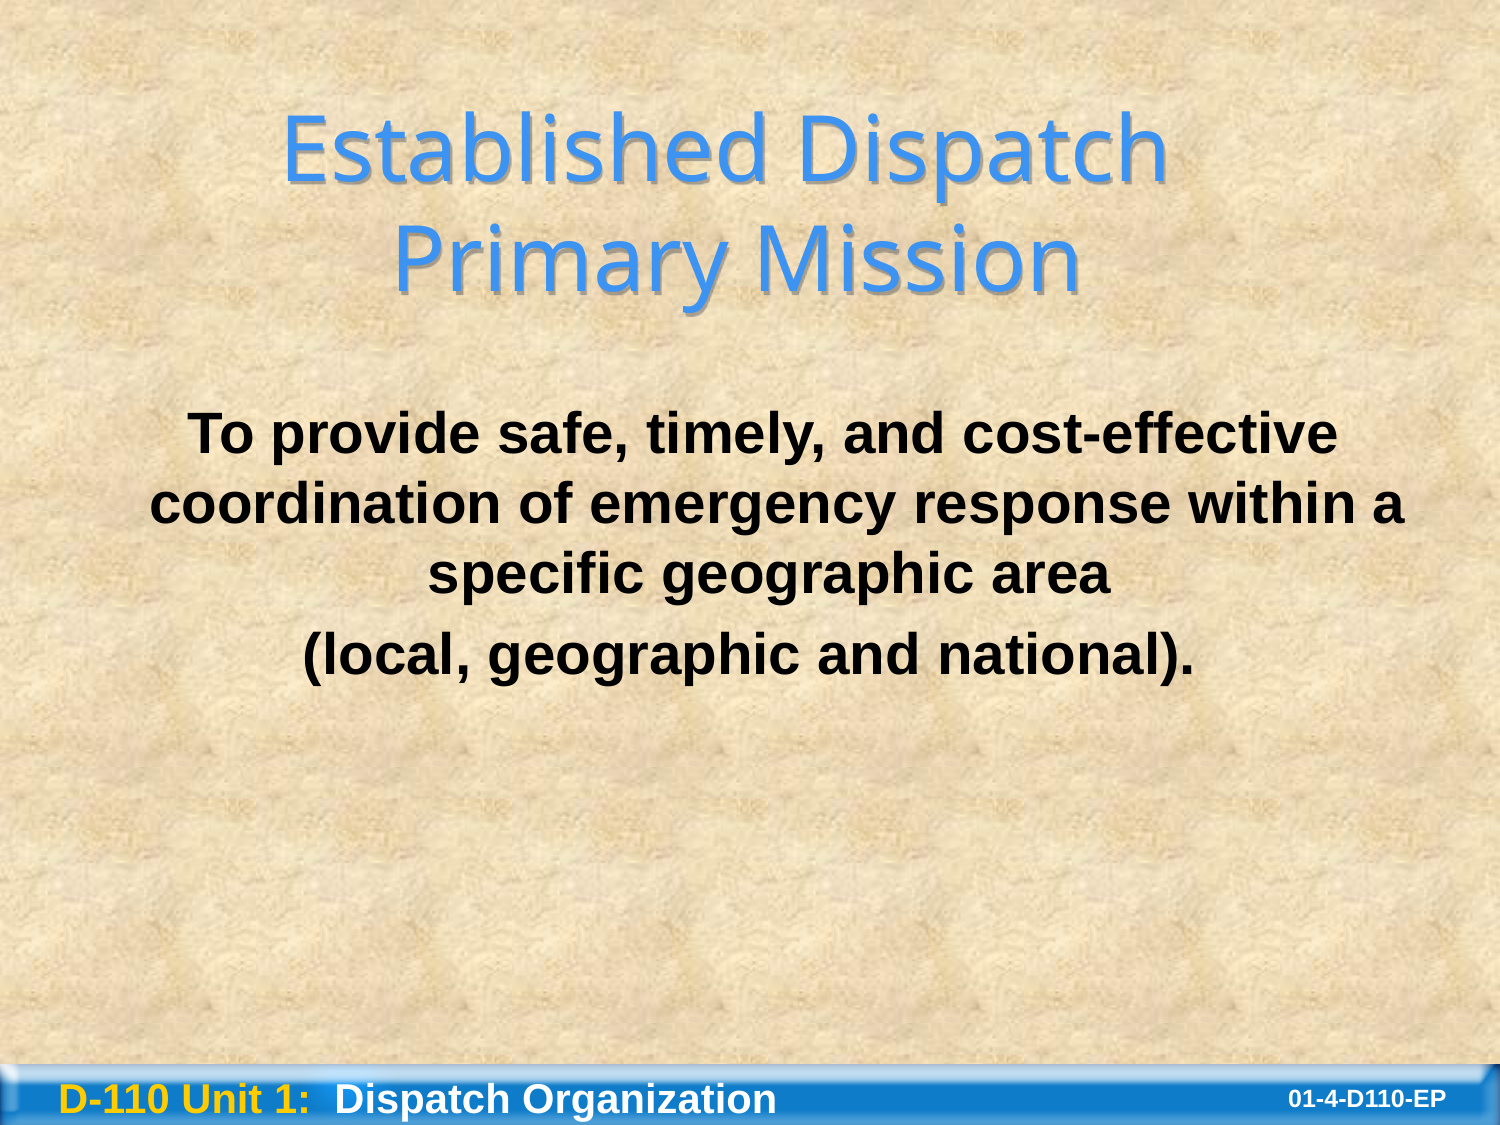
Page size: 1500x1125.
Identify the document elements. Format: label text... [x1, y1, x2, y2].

text_box Established Dispatch Primary Mission [62, 75, 1413, 325]
text_box To provide safe, timely, and cost-effective coordination of emergency response within a specific geographic area (local, geographic and national). [62, 387, 1438, 825]
picture [0, 0, 1500, 1125]
text_box D-110 Unit 1: Dispatch Organization [43, 1064, 1039, 1125]
